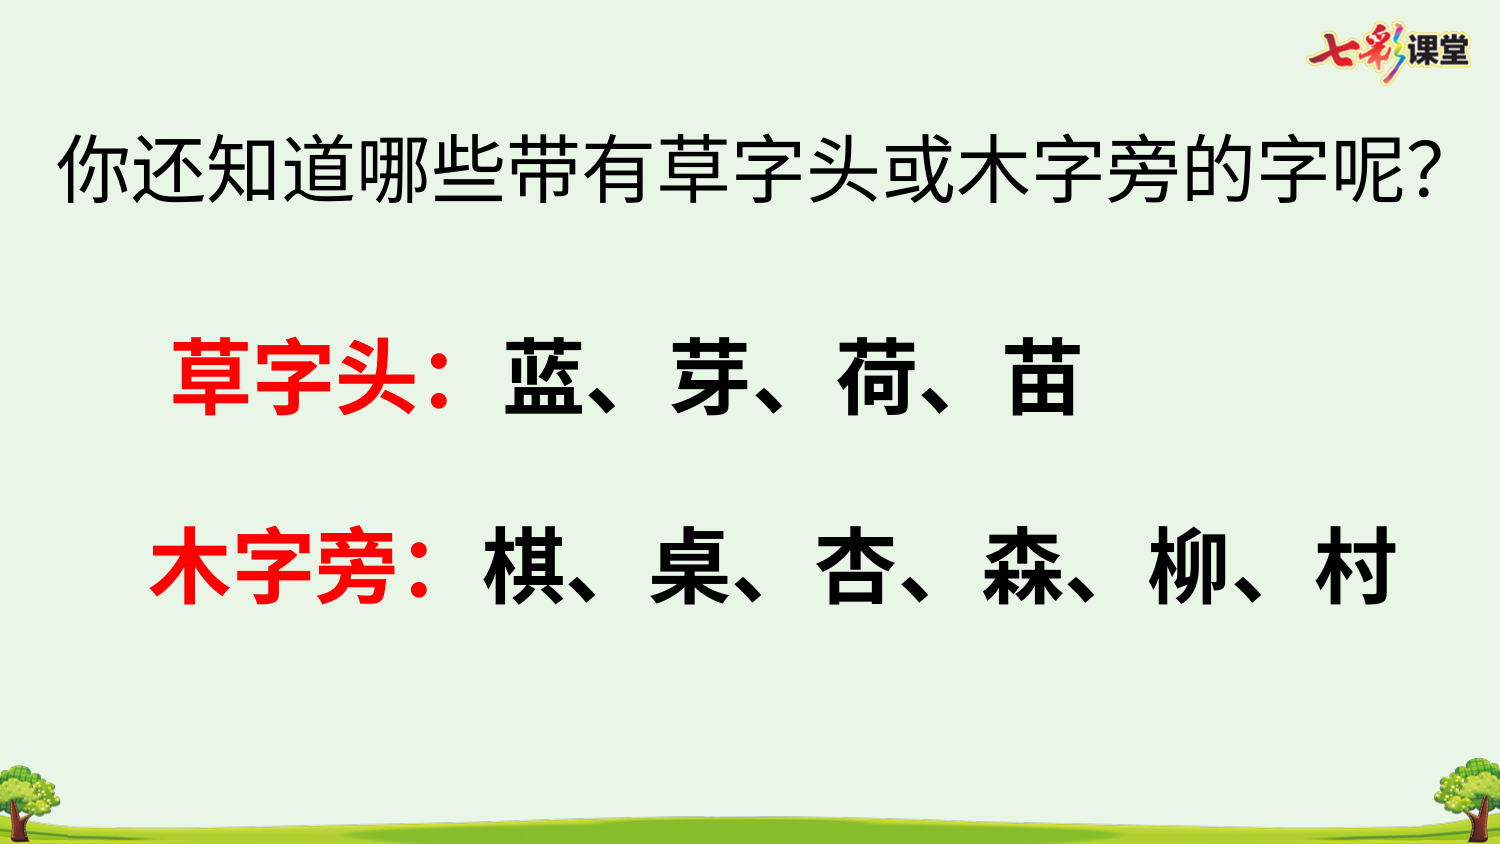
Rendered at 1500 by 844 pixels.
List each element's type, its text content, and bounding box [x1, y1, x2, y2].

text_box 你还知道哪些带有草字头或木字旁的字呢？ [41, 114, 1436, 220]
picture [1305, 20, 1473, 87]
picture [0, 750, 1500, 844]
text_box 草字头：蓝、芽、荷、苗 [154, 317, 1268, 433]
text_box 木字旁：棋、桌、杏、森、柳、村 [134, 506, 1424, 622]
